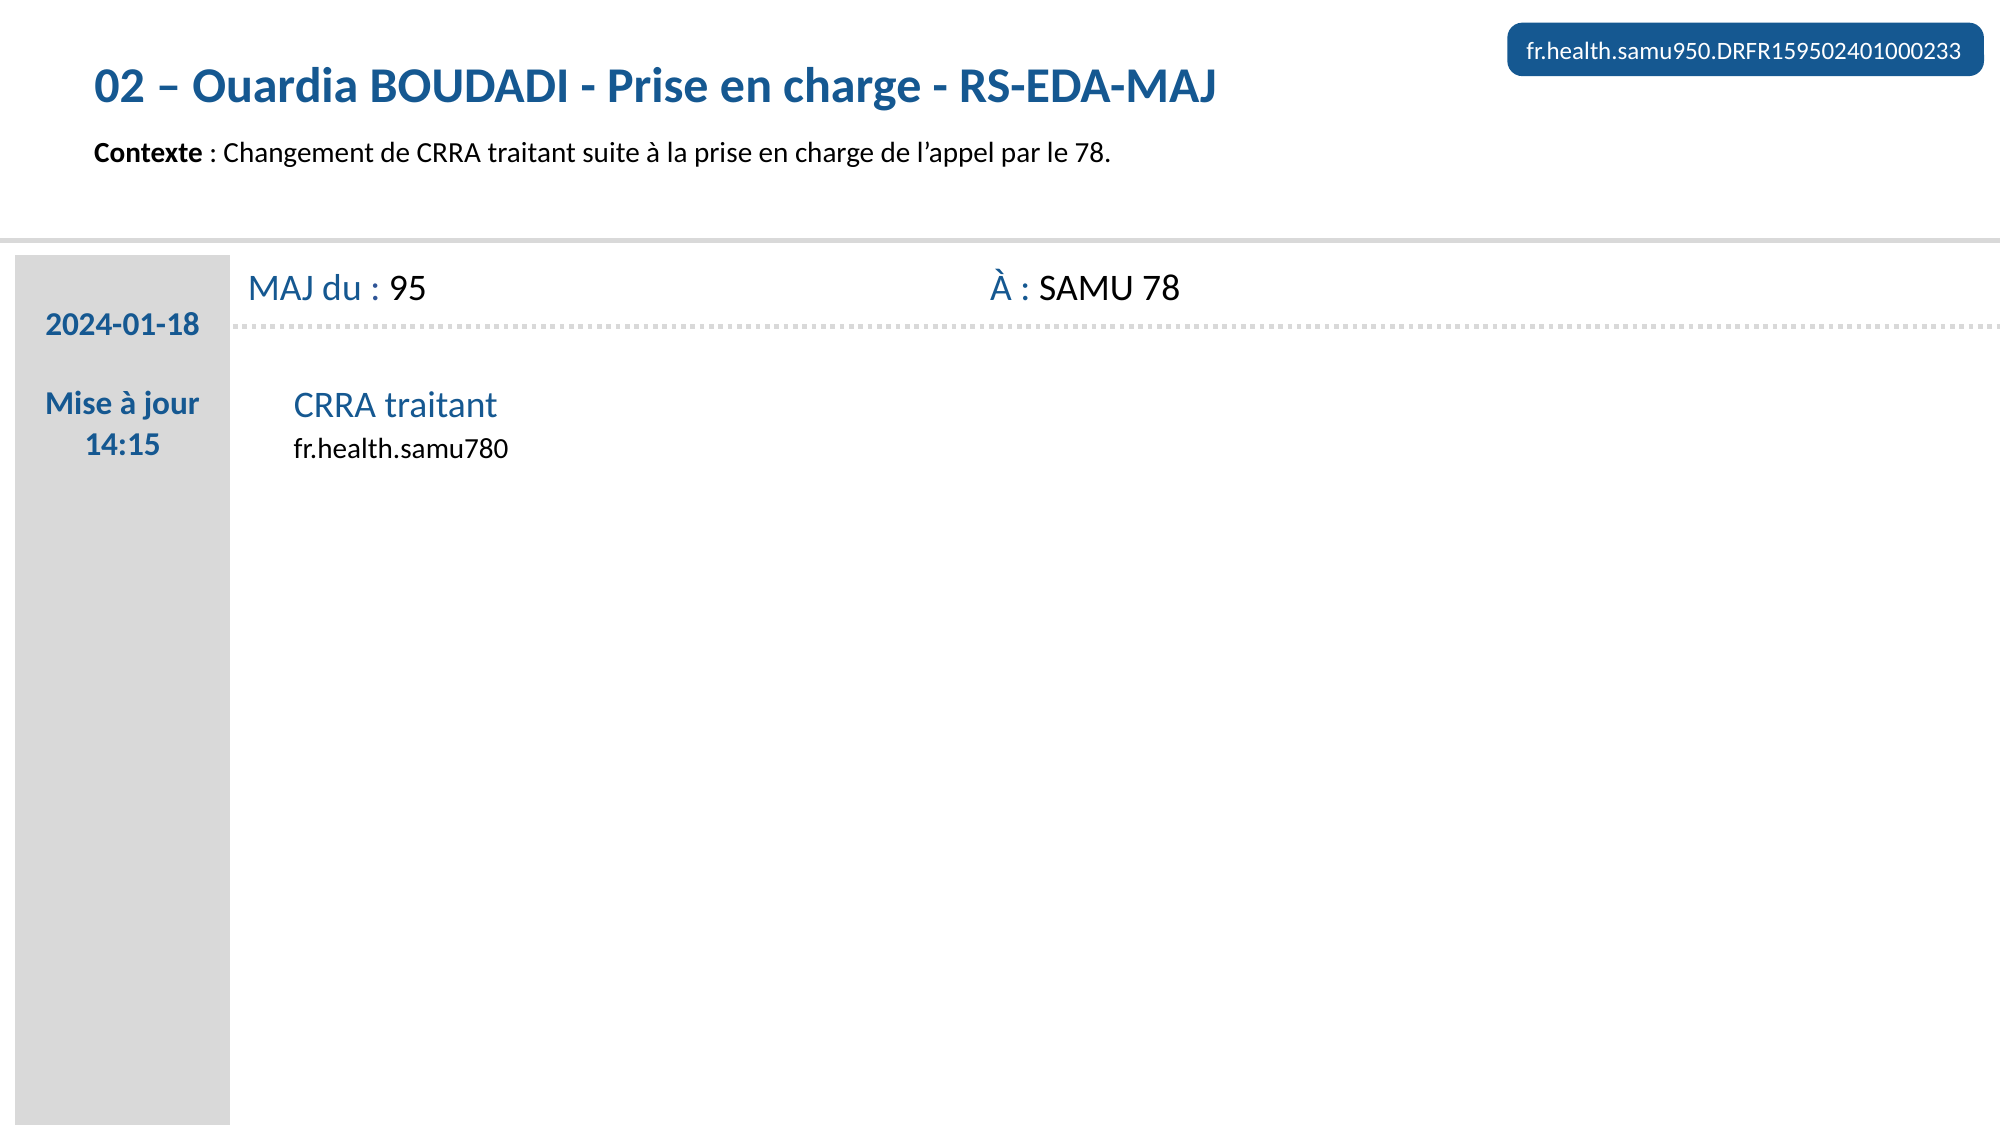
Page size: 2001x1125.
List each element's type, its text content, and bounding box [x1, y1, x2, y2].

text_box fr.health.samu780 [279, 421, 1716, 472]
text_box CRRA traitant [279, 372, 911, 433]
text_box À : SAMU 78 [834, 256, 1337, 316]
text_box 02 – Ouardia BOUDADI - Prise en charge - RS-EDA-MAJ [79, 45, 1508, 121]
text_box 2024-01-18 Mise à jour 14:15 [15, 255, 230, 1125]
text_box fr.health.samu950.DRFR159502401000233 [1507, 22, 1985, 77]
text_box Contexte : Changement de CRRA traitant suite à la prise en charge de l’appel par le 78. [79, 126, 1481, 176]
text_box MAJ du : 95 [233, 256, 735, 316]
